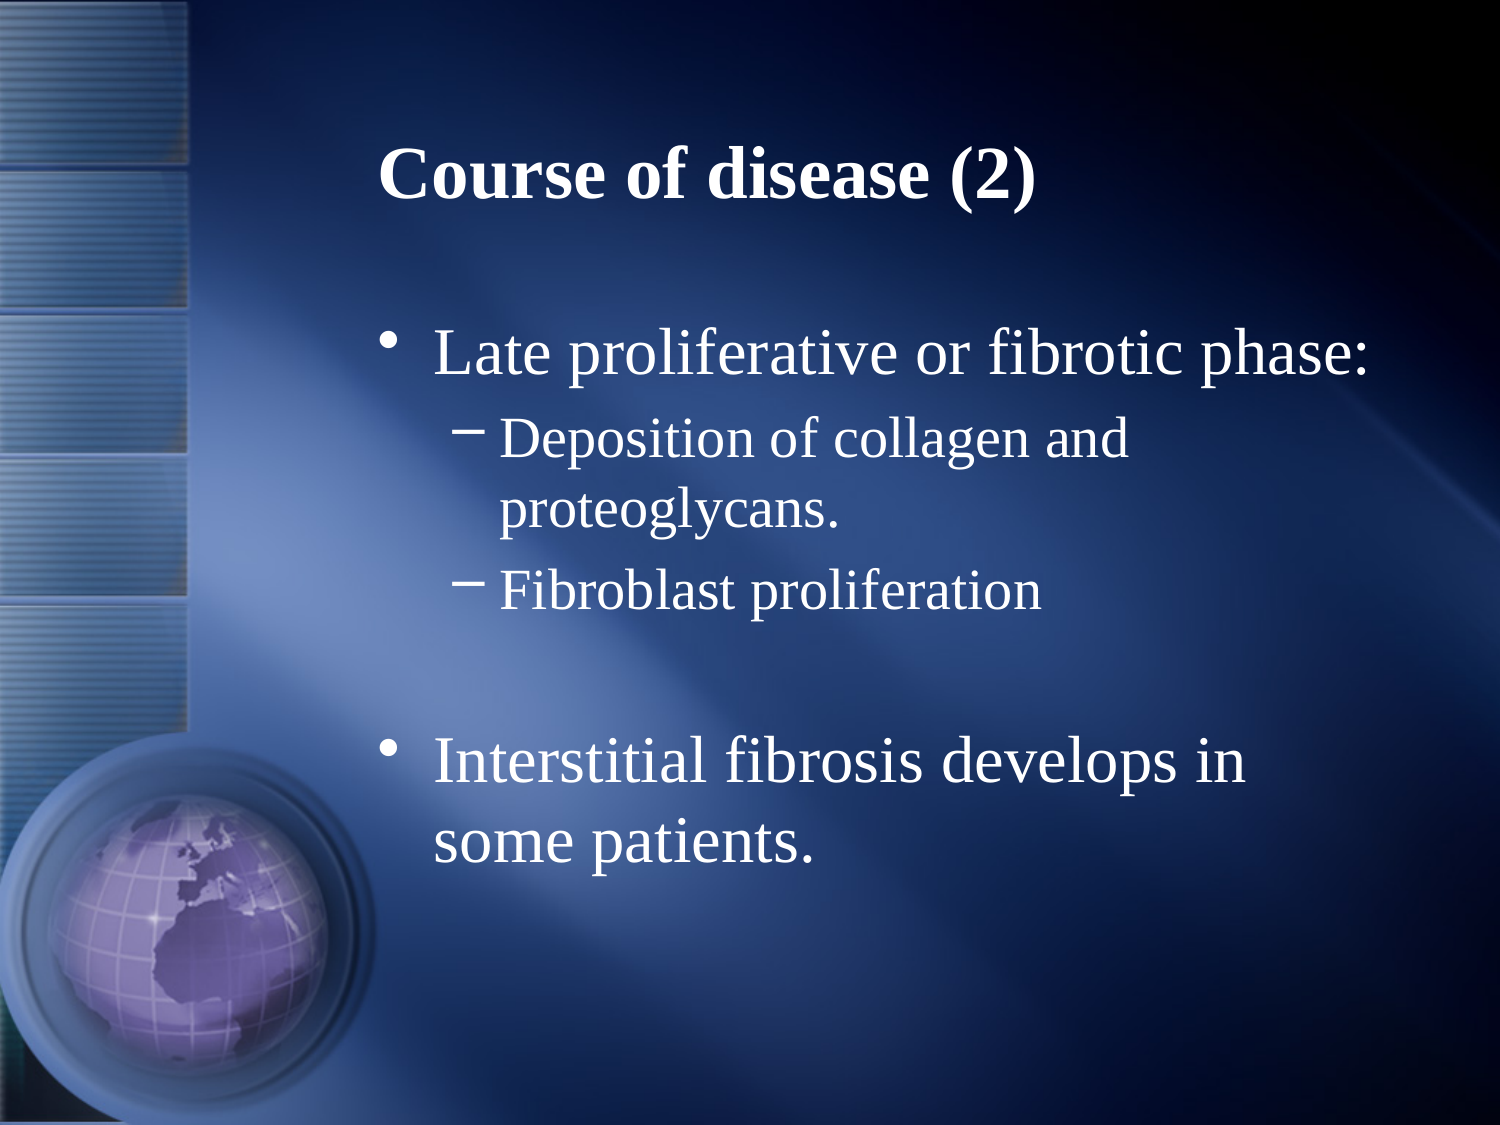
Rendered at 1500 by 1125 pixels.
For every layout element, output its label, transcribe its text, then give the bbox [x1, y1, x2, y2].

list Late proliferative or fibrotic phase: Deposition of collagen and proteoglycans. Fibroblast proliferation Interstitial fibrosis develops in some patients. [362, 299, 1401, 1001]
picture [0, 0, 1500, 1125]
title Course of disease (2) [362, 74, 1401, 263]
